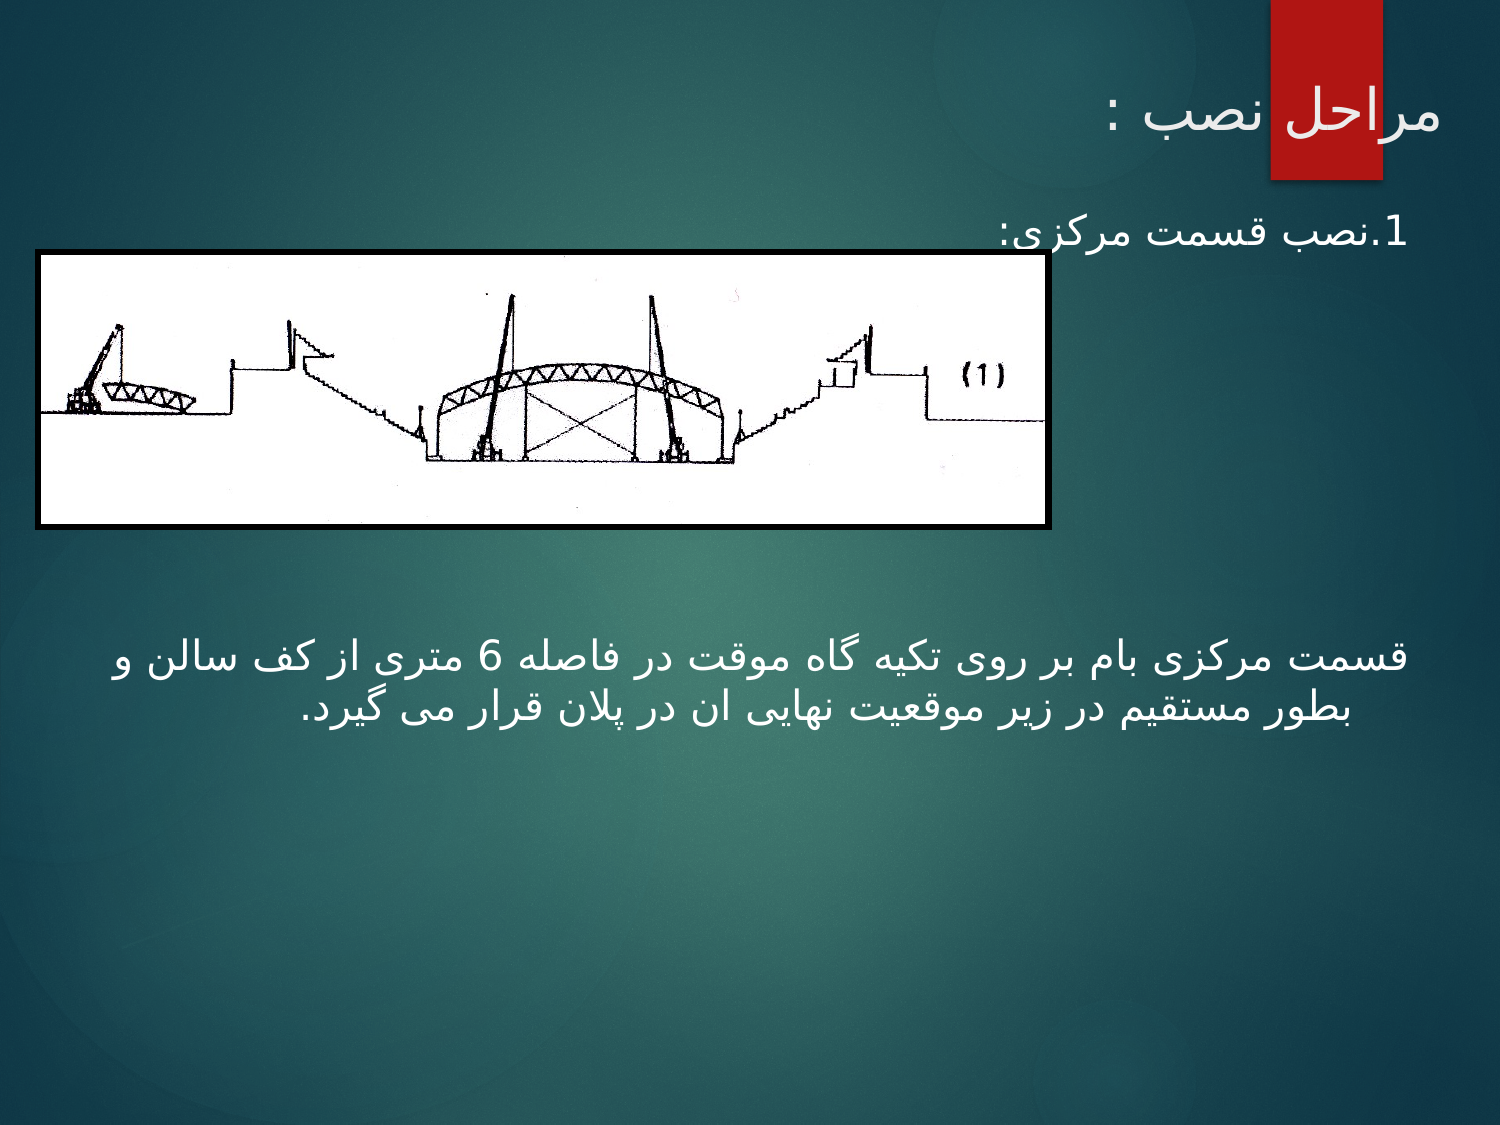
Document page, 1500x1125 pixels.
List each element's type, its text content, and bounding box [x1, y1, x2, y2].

list 1.نصب قسمت مرکزی: قسمت مرکزی بام بر روی تکیه گاه موقت در فاصله 6 متری از کف سالن و بطور مستقیم در زیر موقعیت نهایی ان در پلان قرار می گیرد. [75, 196, 1425, 1005]
picture [40, 255, 1046, 524]
title مراحل نصب : [301, 64, 1459, 295]
